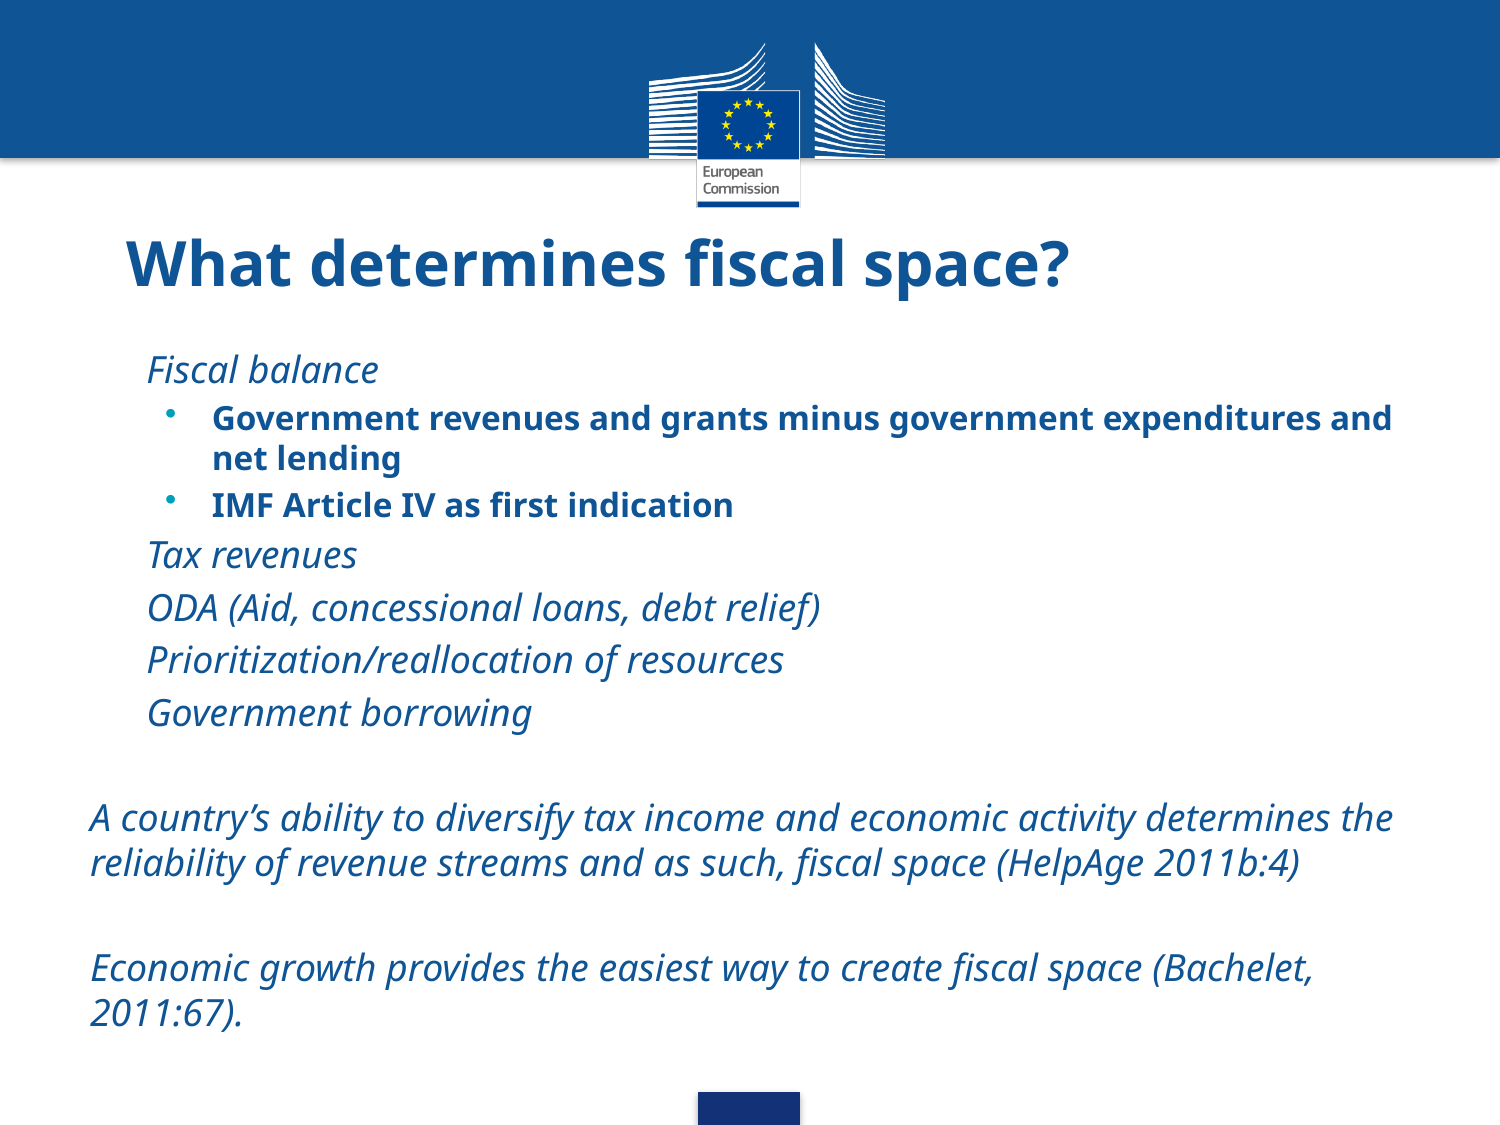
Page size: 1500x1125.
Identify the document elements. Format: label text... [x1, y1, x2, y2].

title What determines fiscal space? [53, 184, 1404, 339]
picture [649, 42, 885, 184]
list Fiscal balance Government revenues and grants minus government expenditures and net lending IMF Article IV as first indication Tax revenues ODA (Aid, concessional loans, debt relief) Prioritization/reallocation of resources Government borrowing A country’s ability to diversify tax income and economic activity determines the reliability of revenue streams and as such, fiscal space (HelpAge 2011b:4) Economic growth provides the easiest way to create fiscal space (Bachelet, 2011:67). [75, 338, 1425, 1071]
